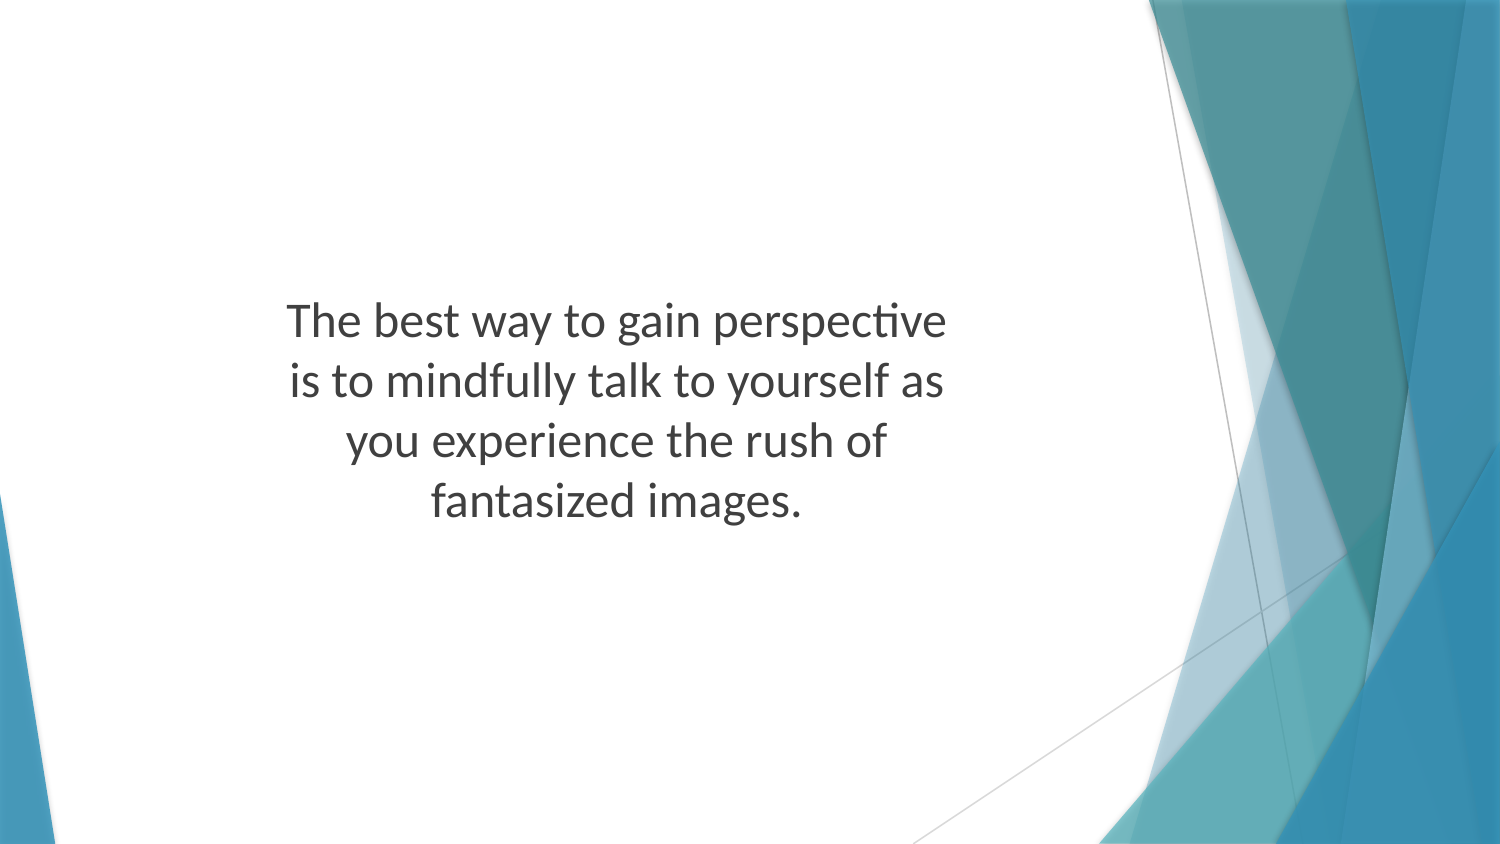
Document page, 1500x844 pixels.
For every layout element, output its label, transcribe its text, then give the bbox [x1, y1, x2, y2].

list The best way to gain perspective is to mindfully talk to yourself as you experience the rush of fantasized images. [259, 280, 975, 560]
